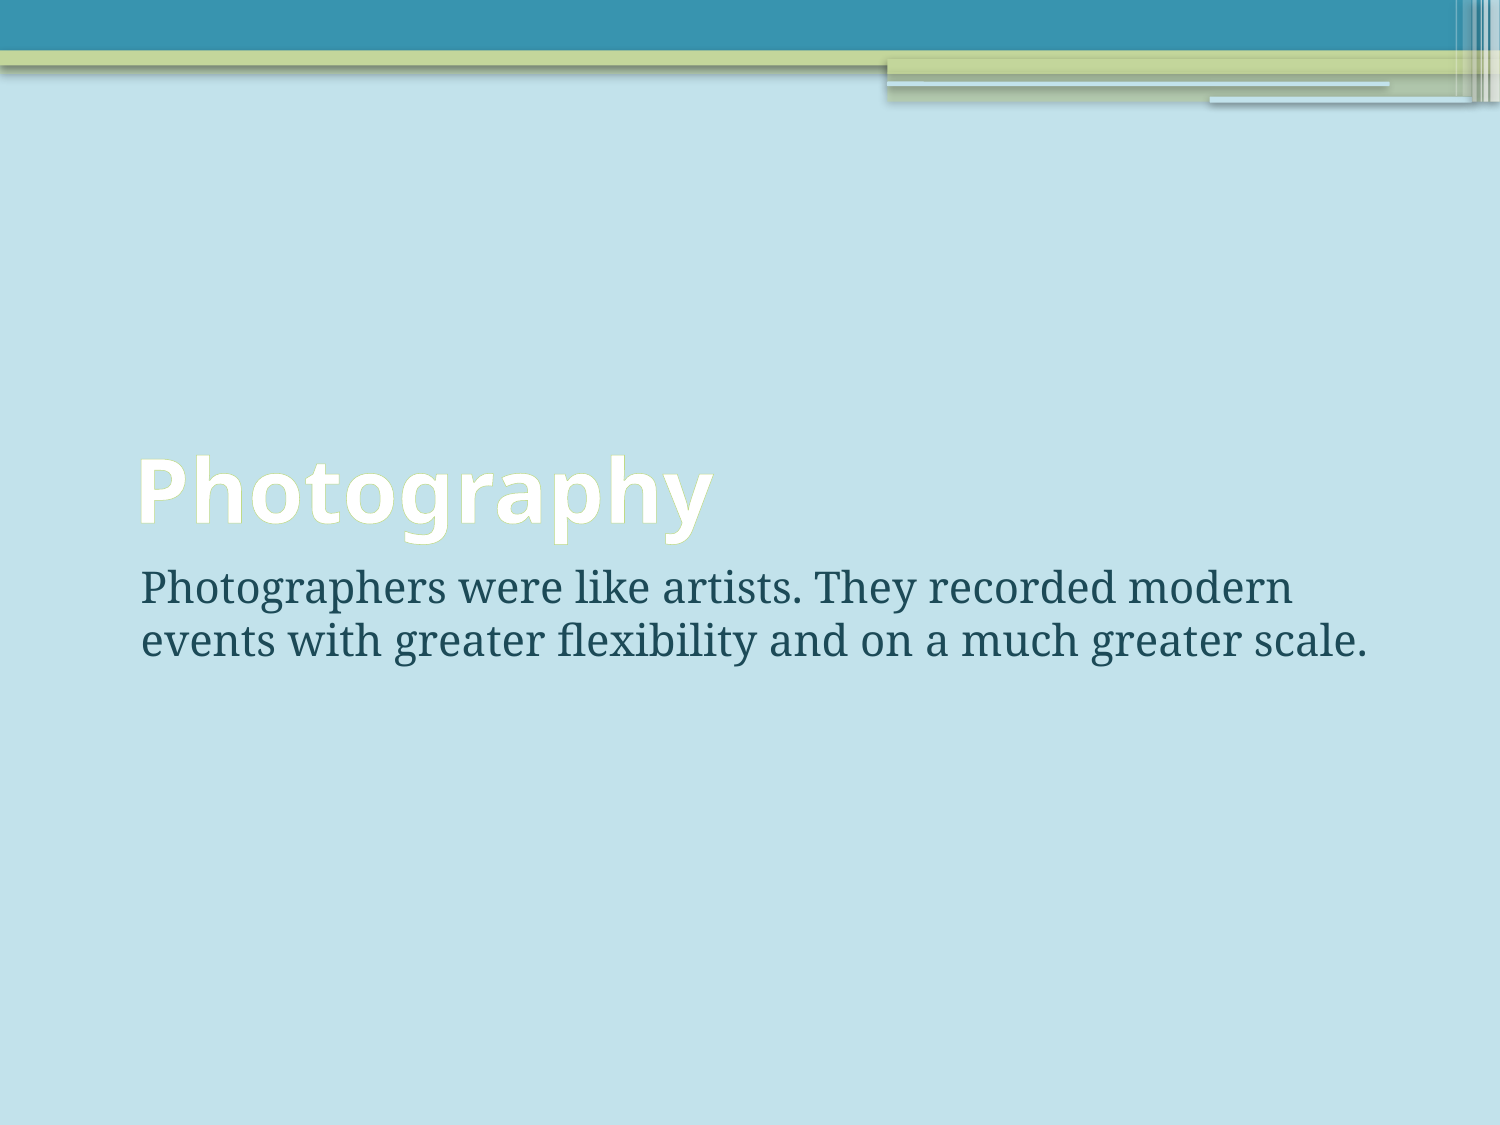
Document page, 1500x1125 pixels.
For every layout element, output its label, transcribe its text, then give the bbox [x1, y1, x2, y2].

list Photographers were like artists. They recorded modern events with greater flexibility and on a much greater scale. [118, 552, 1394, 800]
title Photography [118, 324, 1394, 549]
